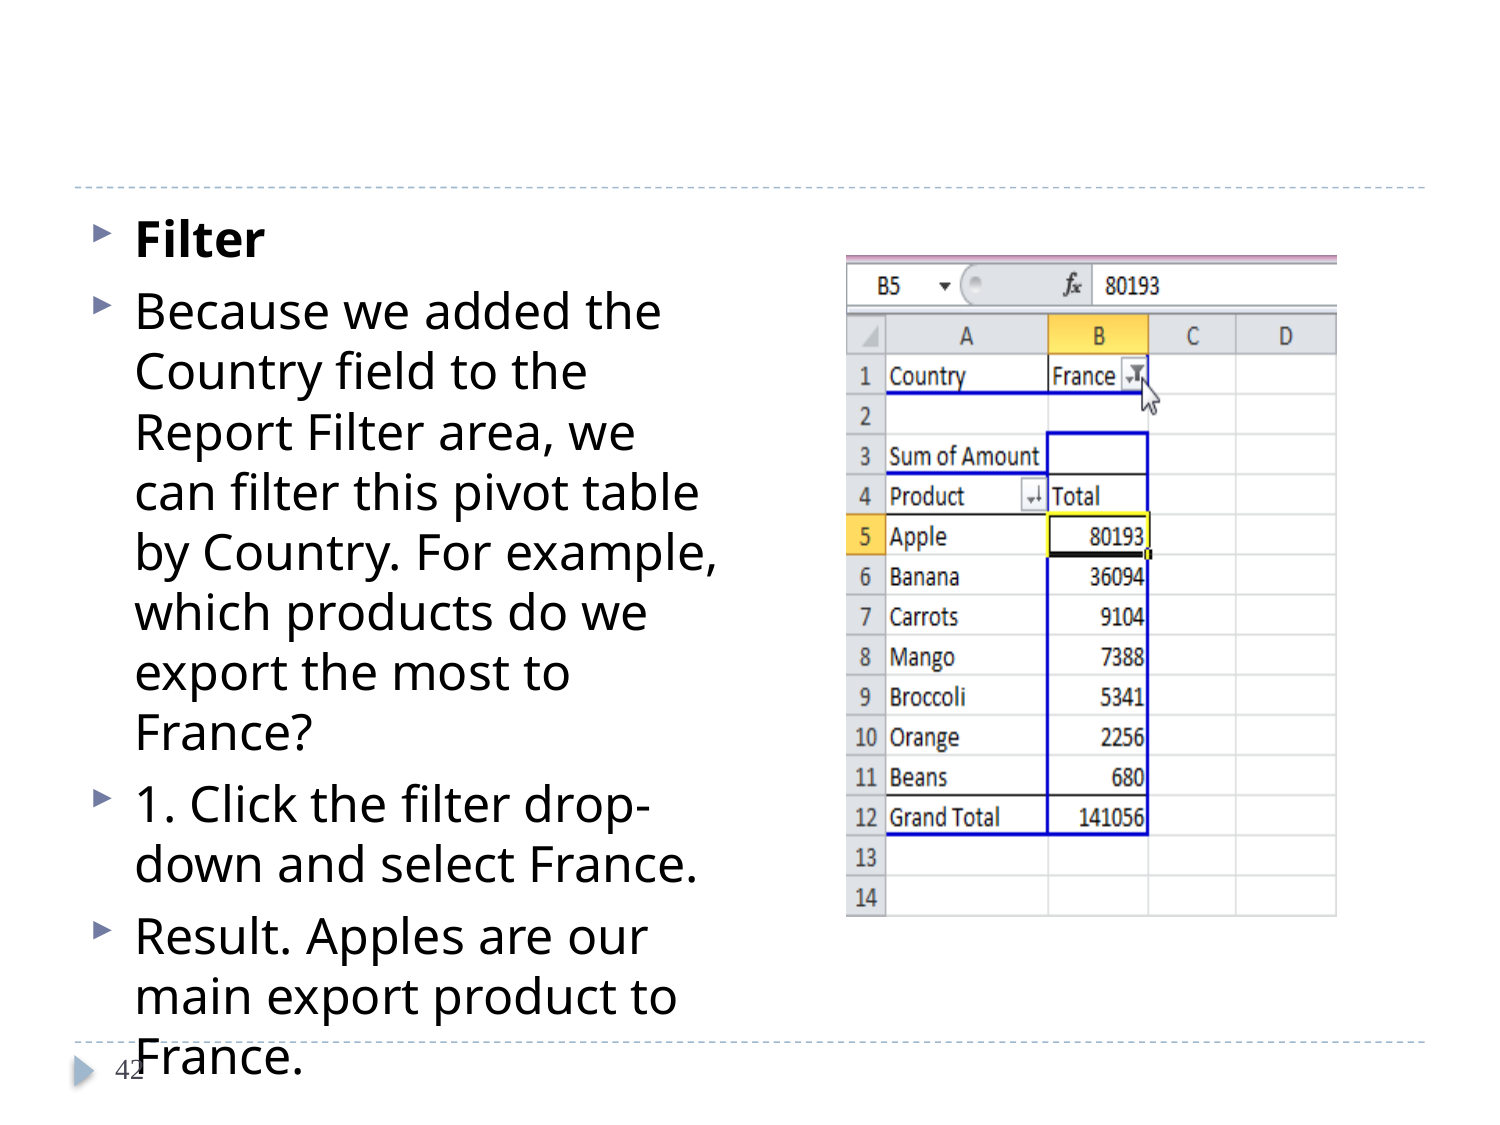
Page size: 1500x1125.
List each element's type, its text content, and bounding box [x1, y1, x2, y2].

list Filter Because we added the Country field to the Report Filter area, we can filter this pivot table by Country. For example, which products do we export the most to France? 1. Click the filter drop-down and select France. Result. Apples are our main export product to France. [74, 199, 739, 1011]
slide_number 42 [100, 1042, 426, 1103]
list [845, 255, 1337, 918]
